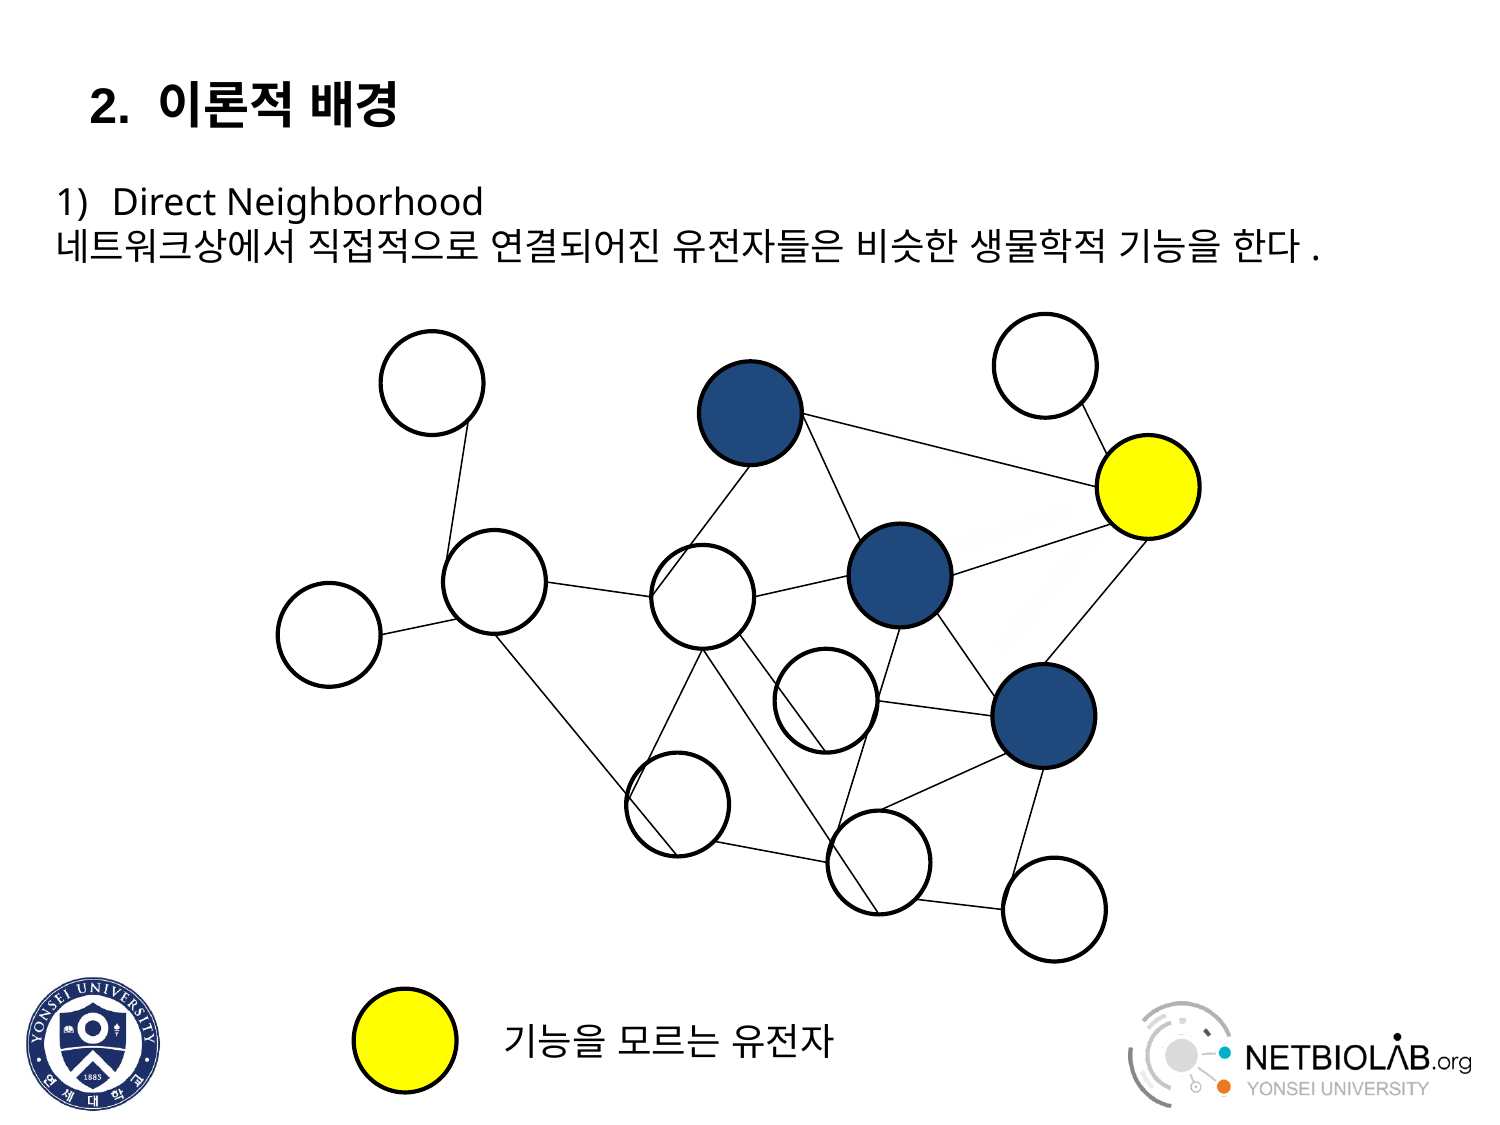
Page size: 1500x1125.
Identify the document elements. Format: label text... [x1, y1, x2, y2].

text_box 2. 이론적 배경 [74, 66, 416, 142]
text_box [277, 313, 1200, 962]
picture [24, 975, 161, 1112]
text_box [351, 986, 459, 1095]
text_box 기능을 모르는 유전자 [488, 1010, 850, 1070]
picture [1127, 1001, 1471, 1108]
text_box Direct Neighborhood 네트워크상에서 직접적으로 연결되어진 유전자들은 비슷한 생물학적 기능을 한다. [40, 171, 1466, 276]
